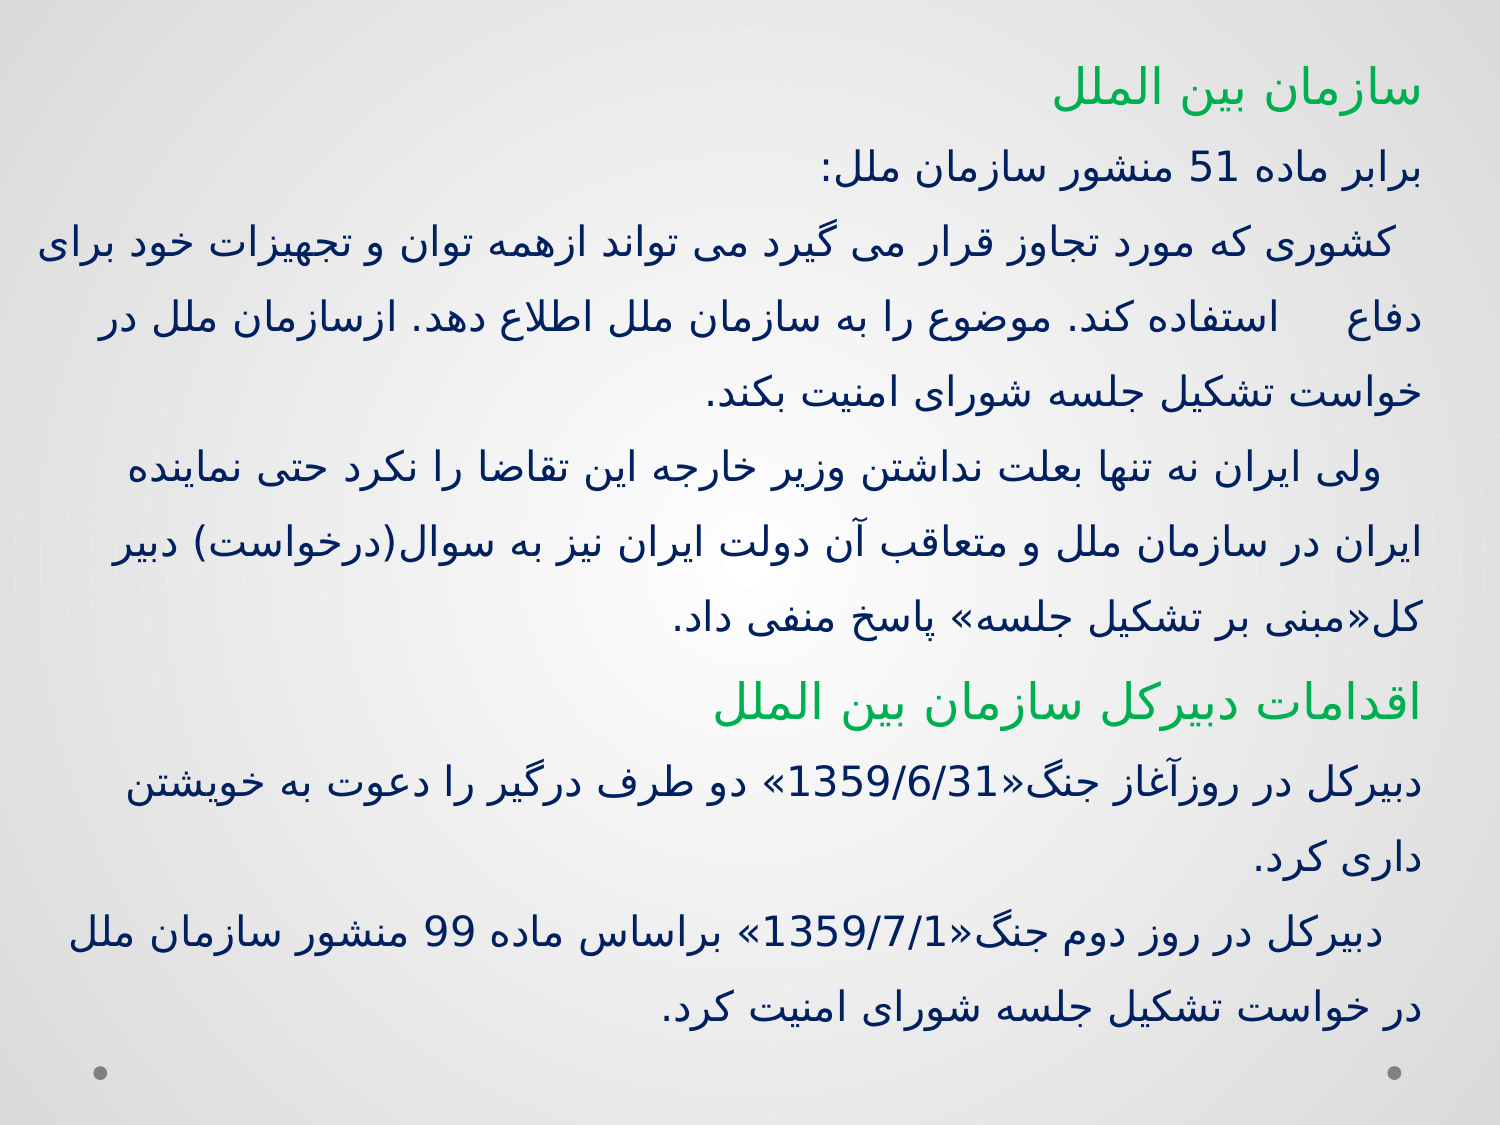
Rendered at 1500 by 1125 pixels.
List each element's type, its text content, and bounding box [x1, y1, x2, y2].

title سازمان بین الملل برابر ماده 51 منشور سازمان ملل: کشوری که مورد تجاوز قرار می گیرد می تواند ازهمه توان و تجهیزات خود برای دفاع استفاده کند. موضوع را به سازمان ملل اطلاع دهد. ازسازمان ملل در خواست تشکیل جلسه شورای امنیت بکند. ولی ایران نه تنها بعلت نداشتن وزیر خارجه این تقاضا را نکرد حتی نماینده ایران در سازمان ملل و متعاقب آن دولت ایران نیز به سوال(درخواست) دبیر کل«مبنی بر تشکیل جلسه» پاسخ منفی داد. اقدامات دبیرکل سازمان بین الملل دبیرکل در روزآغاز جنگ«1359/6/31» دو طرف درگیر را دعوت به خویشتن داری کرد. دبیرکل در روز دوم جنگ«1359/7/1» براساس ماده 99 منشور سازمان ملل در خواست تشکیل جلسه شورای امنیت کرد. [17, 115, 1439, 1083]
